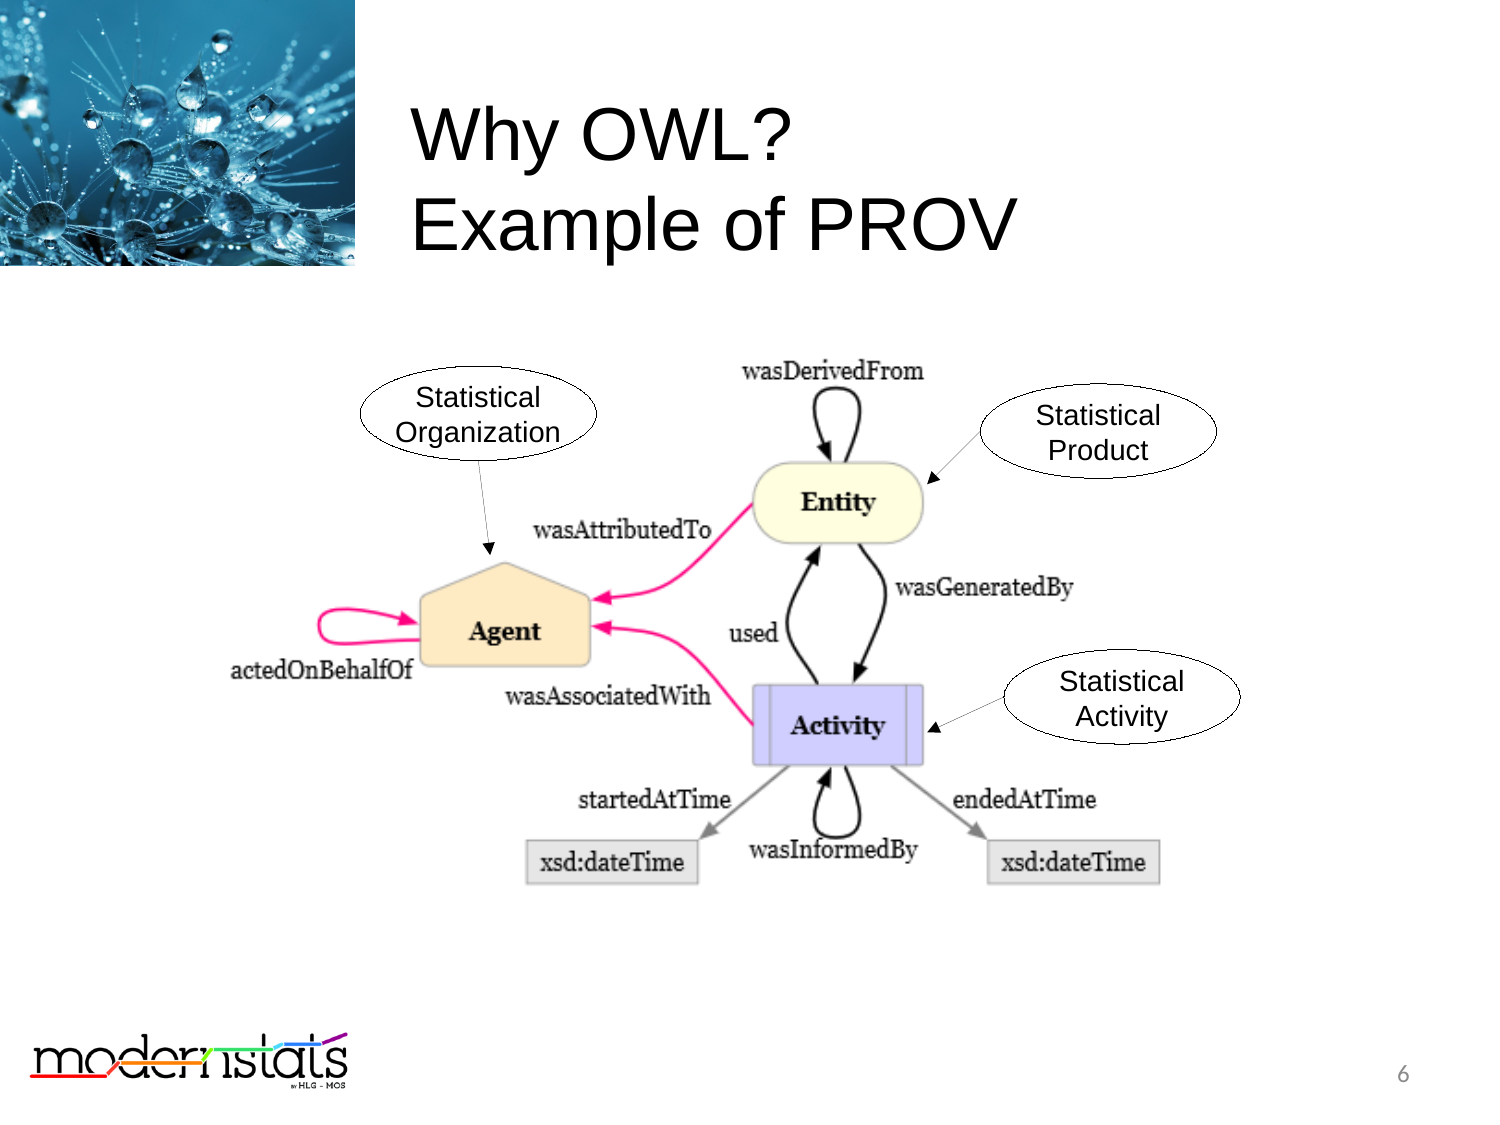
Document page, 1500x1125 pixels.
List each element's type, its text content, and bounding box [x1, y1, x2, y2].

text_box Why OWL? Example of PROV [100, 78, 1435, 183]
picture [0, 0, 355, 266]
text_box Statistical Product [1174, 394, 1217, 468]
picture [224, 354, 1170, 888]
text_box Statistical Activity [1174, 654, 1241, 740]
text_box 1 [1074, 1042, 1425, 1103]
picture [29, 1028, 348, 1091]
text_box [103, 312, 1391, 972]
